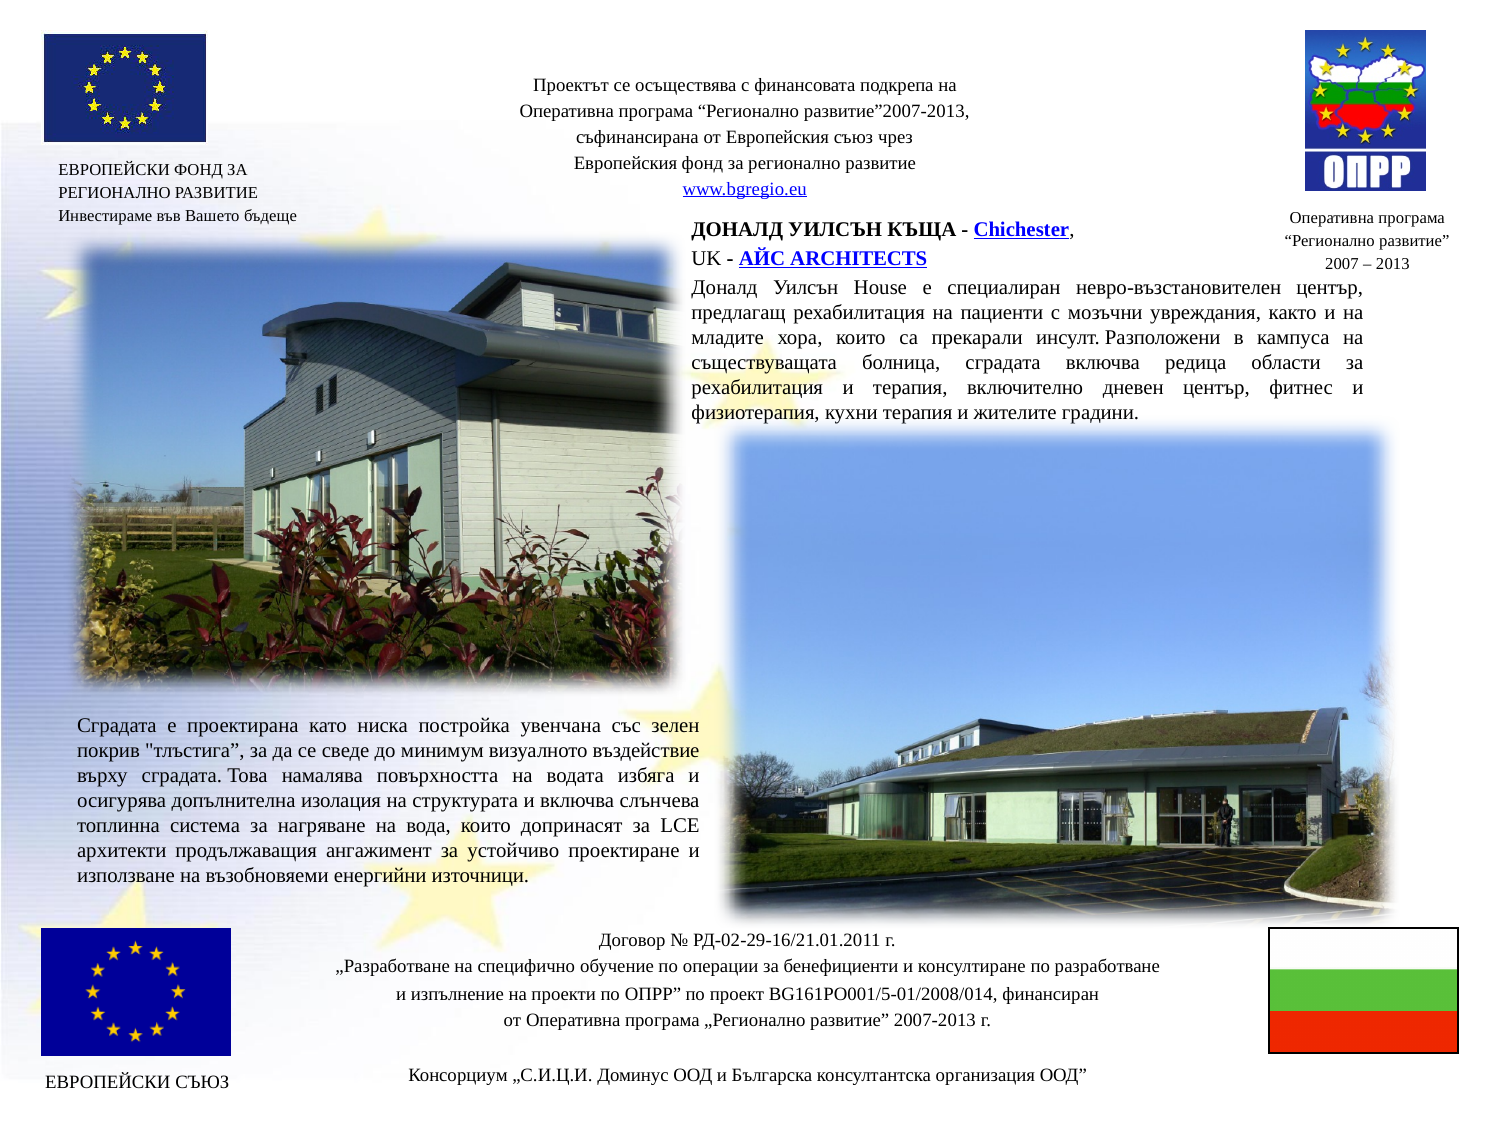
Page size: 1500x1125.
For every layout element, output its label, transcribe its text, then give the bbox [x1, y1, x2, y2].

list ДОНАЛД УИЛСЪН КЪЩА - Chichester, UK - АЙС ARCHITECTS Доналд Уилсън House е специалиpан невро-възстановителен център, предлагащ рехабилитация на пациенти с мозъчни увреждания, както и на младите хора, които са прекарали инсулт. Разположени в кампуса на съществуващата болница, сградата включва редица области за рехабилитация и терапия, включително дневен център, фитнес и физиотерапия, кухни терапия и жителите градини. [620, 208, 1379, 427]
picture [0, 0, 1500, 1125]
text_box Сградата е проектирана като ниска постройка увенчана със зелен покрив "тлъстига”, за да се сведе до минимум визуалното въздействие върху сградата. Това намалява повърхността на водата избяга и осигурява допълнителна изолация на структурата и включва слънчева топлинна система за нагряване на вода, които допринасят за LCE архитекти продължаващия ангажимент за устойчиво проектиране и използване на възобновяеми енергийни източници. [5, 704, 709, 917]
